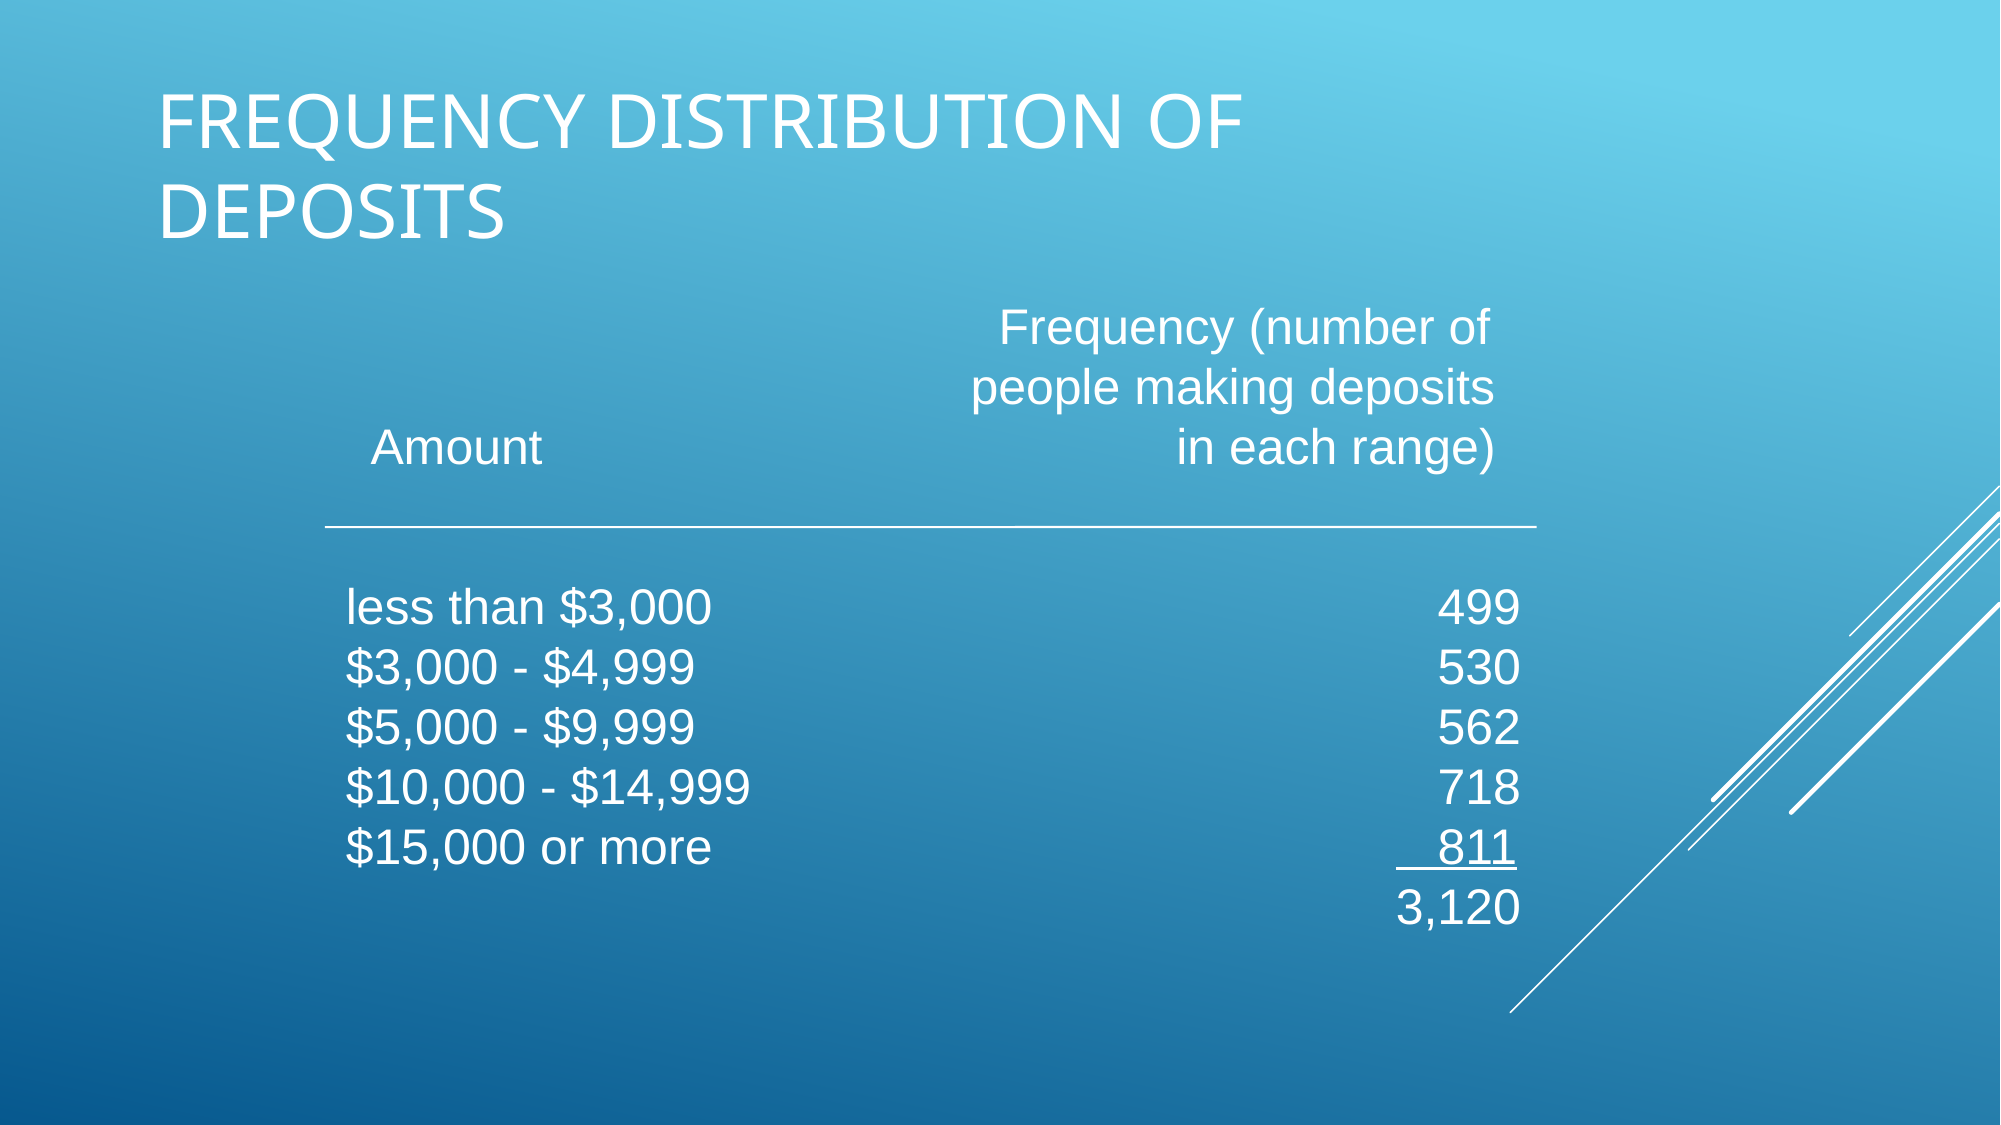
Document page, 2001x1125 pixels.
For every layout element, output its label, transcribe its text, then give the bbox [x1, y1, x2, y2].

text_box Frequency (number of people making deposits Amount in each range) [355, 288, 1512, 482]
text_box less than $3,000 499 $3,000 - $4,999 530 $5,000 - $9,999 562 $10,000 - $14,999 718 $15,000 or more 811 3,120 [330, 566, 1537, 942]
title Frequency Distribution of Deposits [141, 40, 1542, 288]
